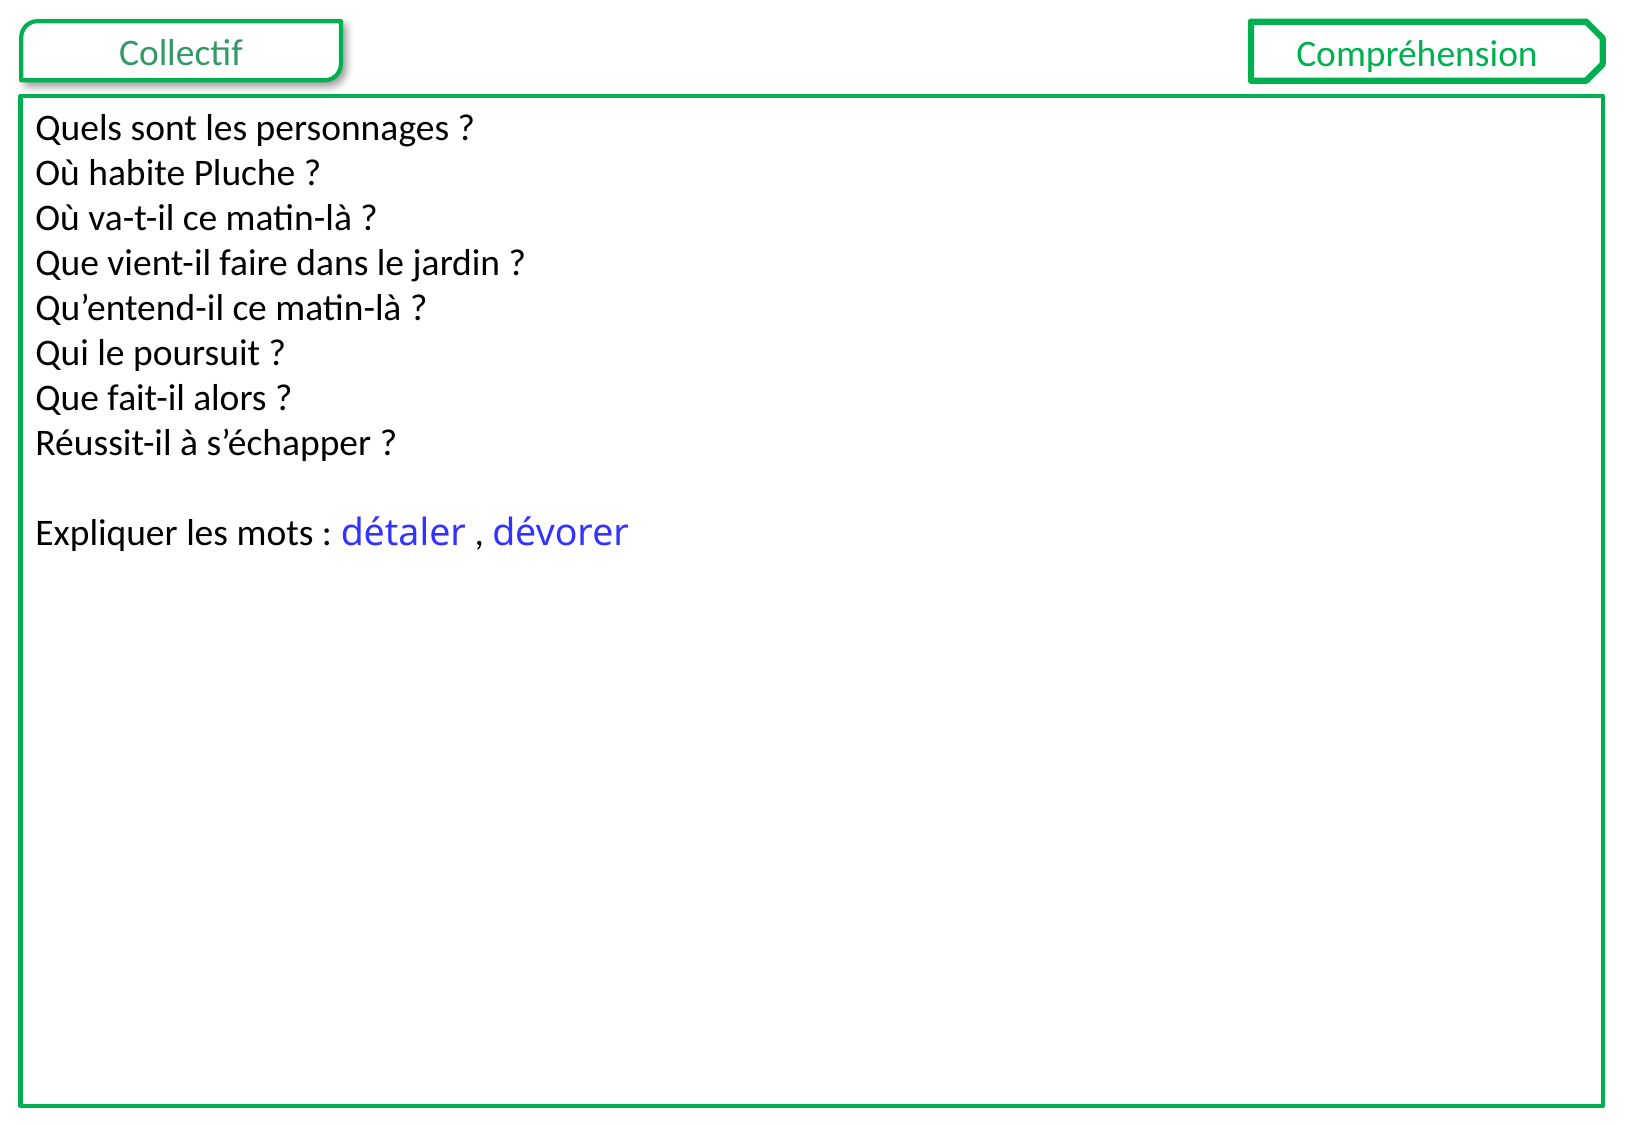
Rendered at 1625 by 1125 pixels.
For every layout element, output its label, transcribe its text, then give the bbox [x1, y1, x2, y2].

list Quels sont les personnages ? Où habite Pluche ? Où va-t-il ce matin-là ? Que vient-il faire dans le jardin ? Qu’entend-il ce matin-là ? Qui le poursuit ? Que fait-il alors ? Réussit-il à s’échapper ? Expliquer les mots : détaler , dévorer [18, 94, 1605, 1108]
list Compréhension [1250, 21, 1584, 81]
